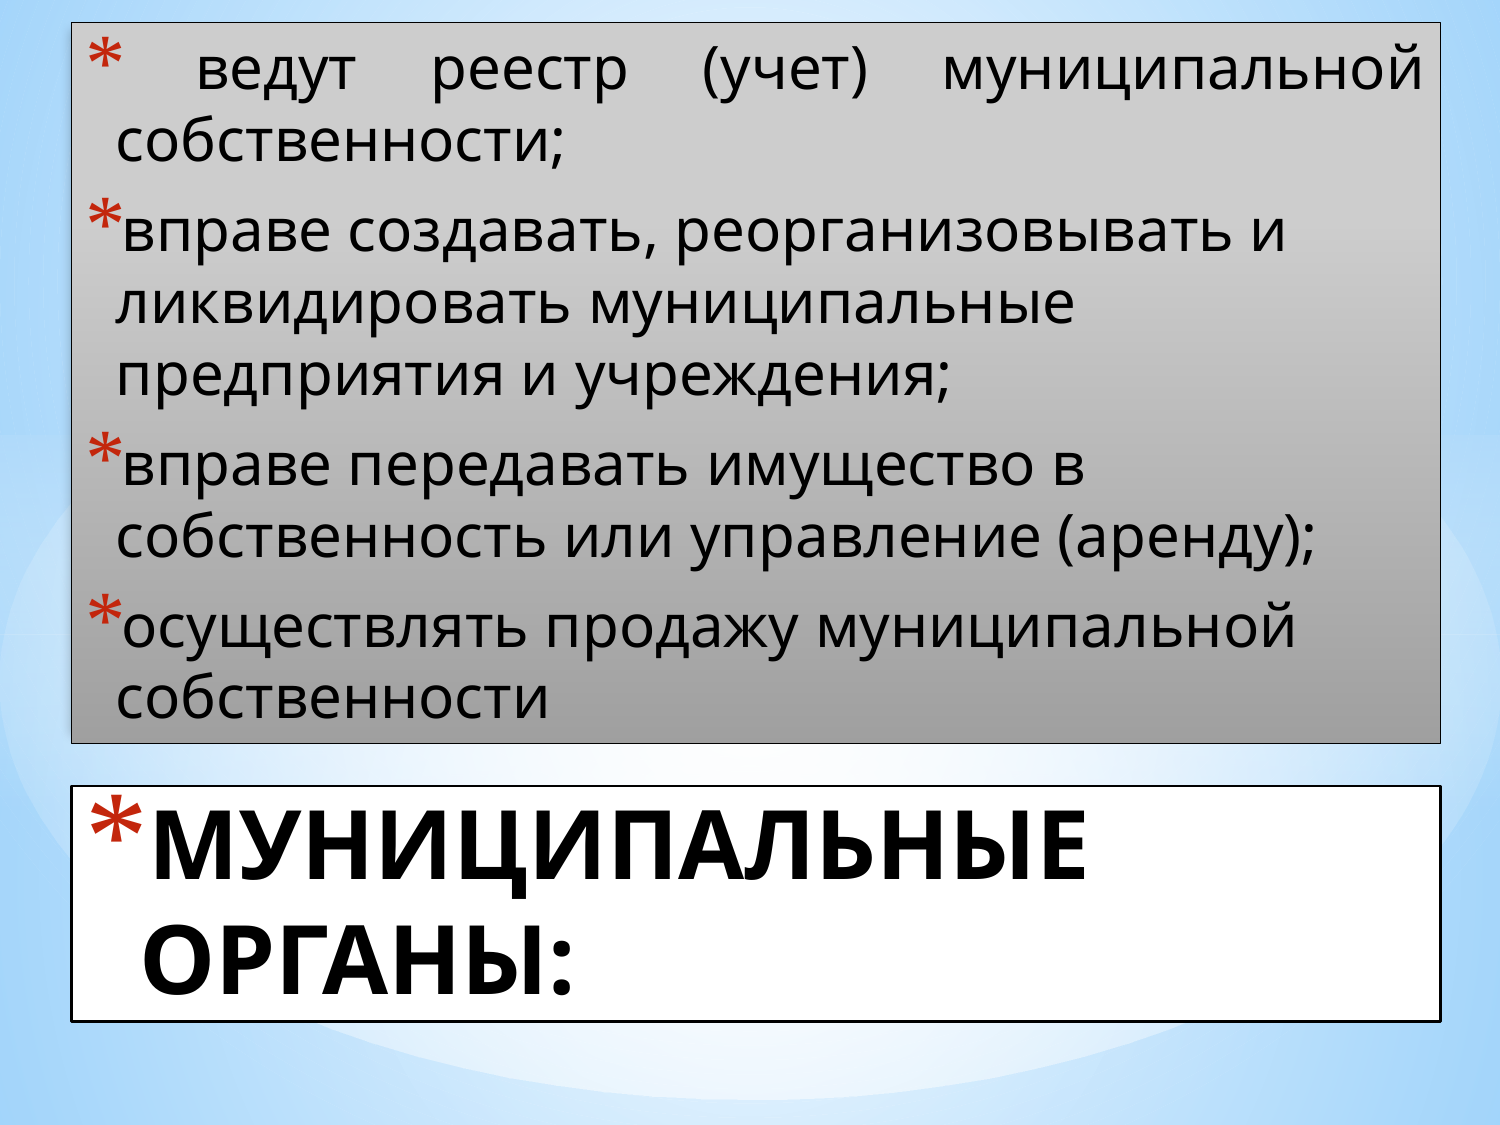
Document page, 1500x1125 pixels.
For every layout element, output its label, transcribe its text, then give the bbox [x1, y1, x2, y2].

list ведут реестр (учет) муниципальной собственности; вправе создавать, реорганизовывать и ликвидировать муниципальные предприятия и учреждения; вправе передавать имущество в собственность или управление (аренду); осуществлять продажу муниципальной собственности [71, 22, 1441, 744]
title МУНИЦИПАЛЬНЫЕ ОРГАНЫ: [70, 785, 1442, 1023]
